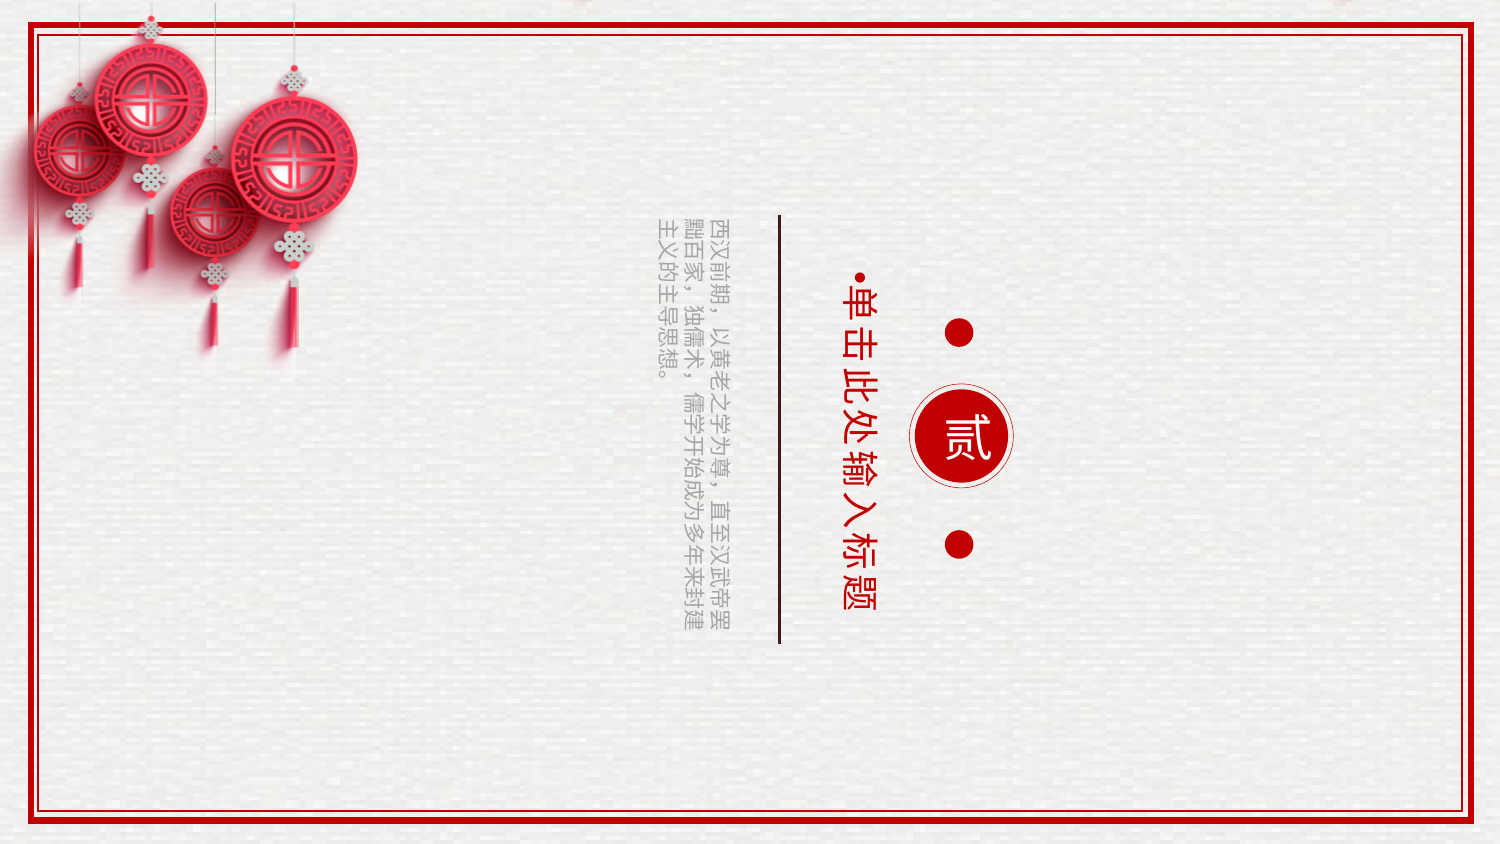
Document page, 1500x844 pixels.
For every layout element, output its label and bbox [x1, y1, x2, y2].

picture [0, 0, 1500, 844]
text_box [909, 383, 1014, 488]
